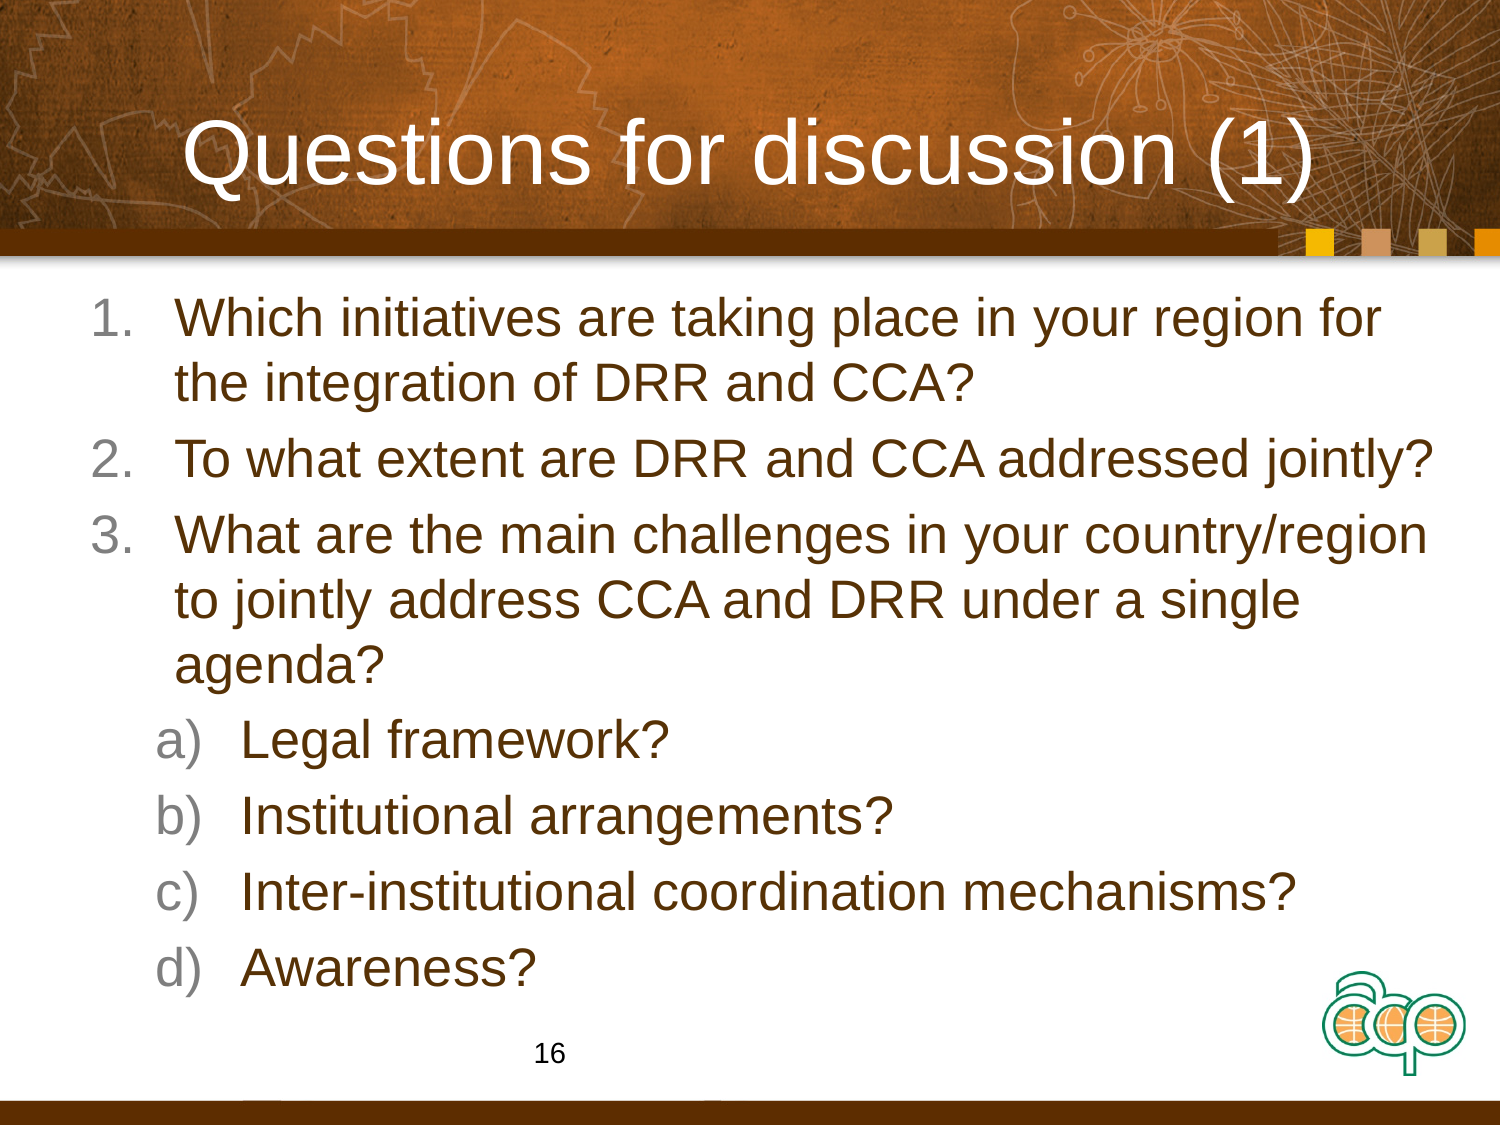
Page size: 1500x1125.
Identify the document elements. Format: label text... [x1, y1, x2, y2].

title Questions for discussion (1) [74, 62, 1426, 234]
picture [0, 0, 1500, 1125]
list Which initiatives are taking place in your region for the integration of DRR and CCA? To what extent are DRR and CCA addressed jointly? What are the main challenges in your country/region to jointly address CCA and DRR under a single agenda? Legal framework? Institutional arrangements? Inter-institutional coordination mechanisms? Awareness? [74, 274, 1476, 1026]
slide_number 16 [518, 1027, 869, 1071]
